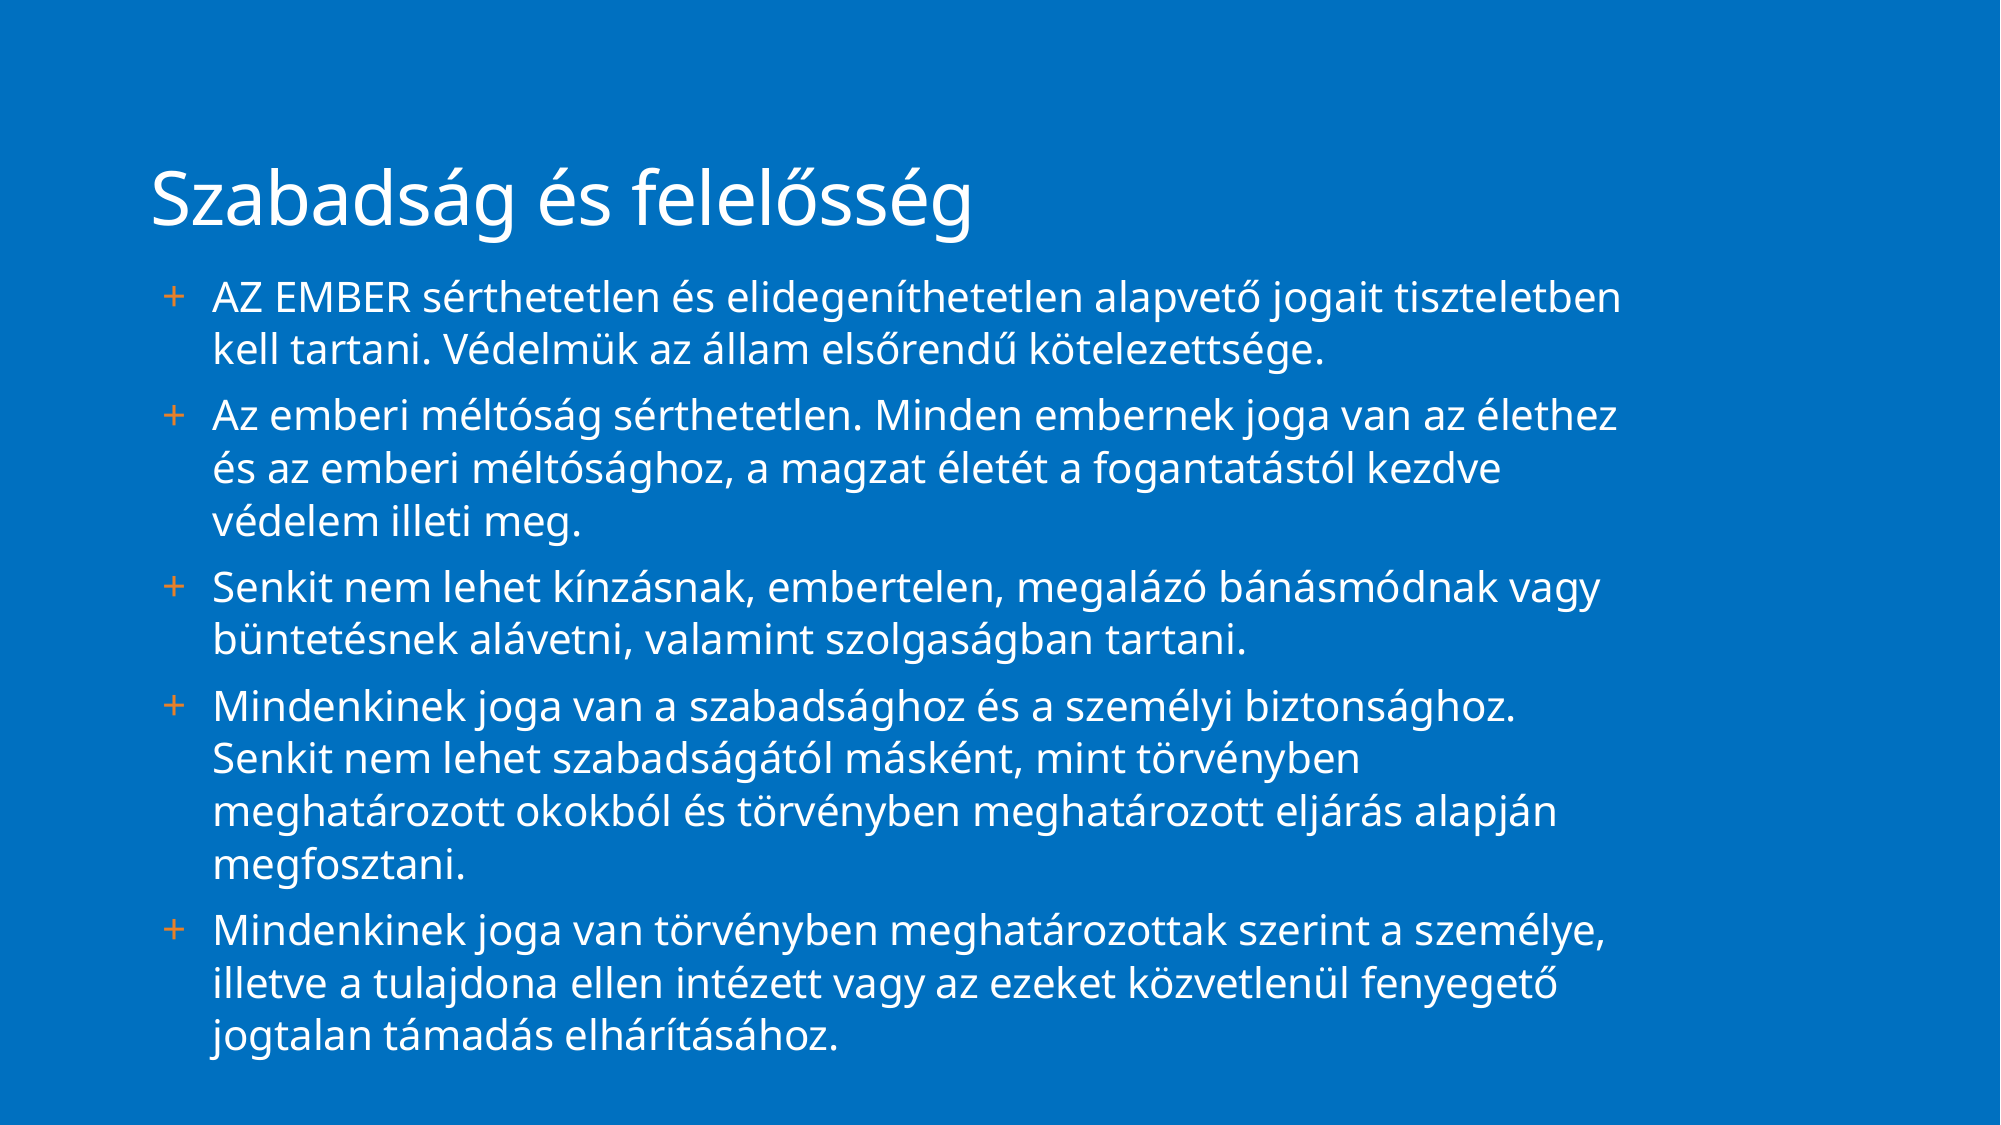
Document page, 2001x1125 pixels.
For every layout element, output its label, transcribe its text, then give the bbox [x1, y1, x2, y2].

title Szabadság és felelősség [135, 149, 1636, 371]
list AZ EMBER sérthetetlen és elidegeníthetetlen alapvető jogait tiszteletben kell tartani. Védelmük az állam elsőrendű kötelezettsége. Az emberi méltóság sérthetetlen. Minden embernek joga van az élethez és az emberi méltósághoz, a magzat életét a fogantatástól kezdve védelem illeti meg. Senkit nem lehet kínzásnak, embertelen, megalázó bánásmódnak vagy büntetésnek alávetni, valamint szolgaságban tartani. Mindenkinek joga van a szabadsághoz és a személyi biztonsághoz. Senkit nem lehet szabadságától másként, mint törvényben meghatározott okokból és törvényben meghatározott eljárás alapján megfosztani. Mindenkinek joga van törvényben meghatározottak szerint a személye, illetve a tulajdona ellen intézett vagy az ezeket közvetlenül fenyegető jogtalan támadás elhárításához. [147, 260, 1647, 1075]
